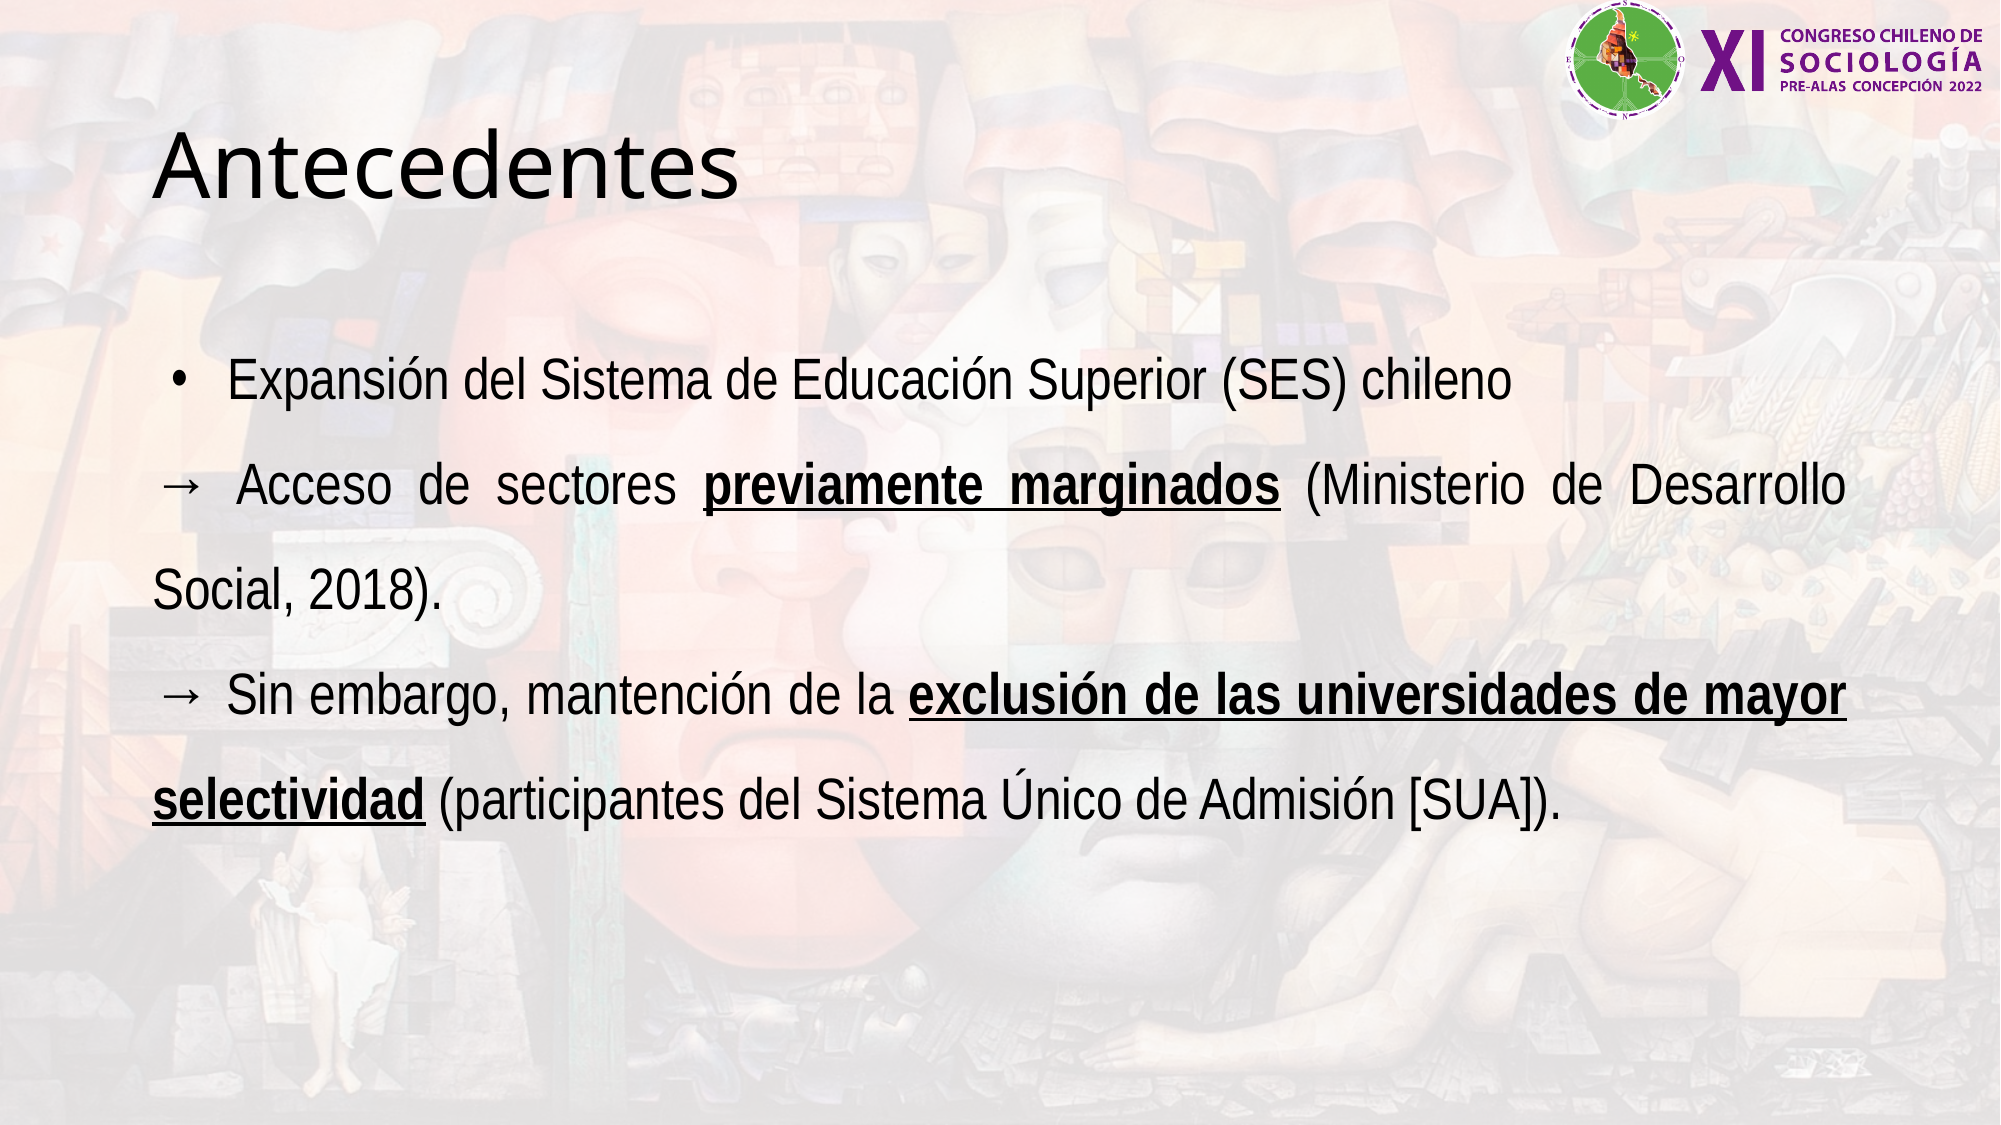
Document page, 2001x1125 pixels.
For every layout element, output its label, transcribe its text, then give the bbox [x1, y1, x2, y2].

picture [1565, 0, 1982, 121]
list Expansión del Sistema de Educación Superior (SES) chileno → Acceso de sectores previamente marginados (Ministerio de Desarrollo Social, 2018). → Sin embargo, mantención de la exclusión de las universidades de mayor selectividad (participantes del Sistema Único de Admisión [SUA]). [137, 299, 1863, 1014]
title Antecedentes [137, 59, 1863, 278]
